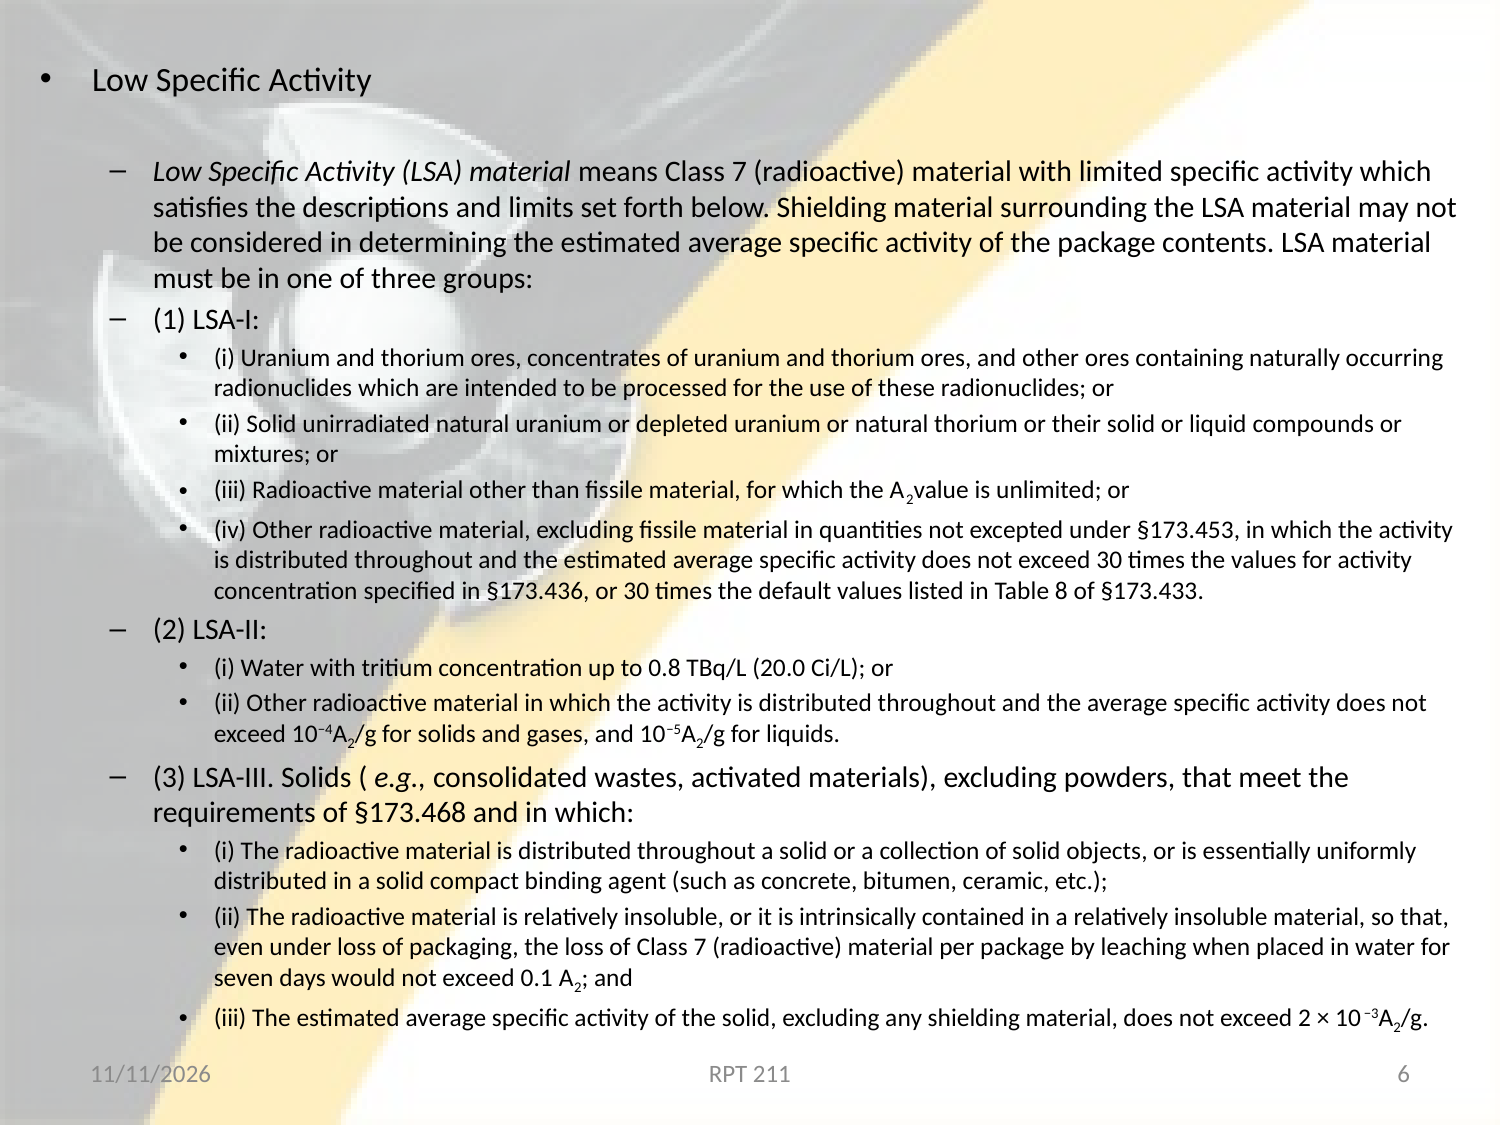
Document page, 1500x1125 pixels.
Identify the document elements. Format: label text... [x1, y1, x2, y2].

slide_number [75, 1042, 425, 1103]
slide_number 6 [1074, 1042, 1425, 1103]
footer RPT 211 [512, 1042, 988, 1103]
list Low Specific Activity Low Specific Activity (LSA) material means Class 7 (radioactive) material with limited specific activity which satisfies the descriptions and limits set forth below. Shielding material surrounding the LSA material may not be considered in determining the estimated average specific activity of the package contents. LSA material must be in one of three groups: (1) LSA-I: (i) Uranium and thorium ores, concentrates of uranium and thorium ores, and other ores containing naturally occurring radionuclides which are intended to be processed for the use of these radionuclides; or (ii) Solid unirradiated natural uranium or depleted uranium or natural thorium or their solid or liquid compounds or mixtures; or (iii) Radioactive material other than fissile material, for which the A2value is unlimited; or (iv) Other radioactive material, excluding fissile material in quantities not excepted under §173.453, in which the activity is distributed throughout and the estimated average specific activity does not exceed 30 times the values for activity concentration specified in §173.436, or 30 times the default values listed in Table 8 of §173.433. (2) LSA-II: (i) Water with tritium concentration up to 0.8 TBq/L (20.0 Ci/L); or (ii) Other radioactive material in which the activity is distributed throughout and the average specific activity does not exceed 10−4A2/g for solids and gases, and 10−5A2/g for liquids. (3) LSA-III. Solids ( e.g., consolidated wastes, activated materials), excluding powders, that meet the requirements of §173.468 and in which: (i) The radioactive material is distributed throughout a solid or a collection of solid objects, or is essentially uniformly distributed in a solid compact binding agent (such as concrete, bitumen, ceramic, etc.); (ii) The radioactive material is relatively insoluble, or it is intrinsically contained in a relatively insoluble material, so that, even under loss of packaging, the loss of Class 7 (radioactive) material per package by leaching when placed in water for seven days would not exceed 0.1 A2; and (iii) The estimated average specific activity of the solid, excluding any shielding material, does not exceed 2 × 10−3A2/g. [24, 50, 1475, 1075]
